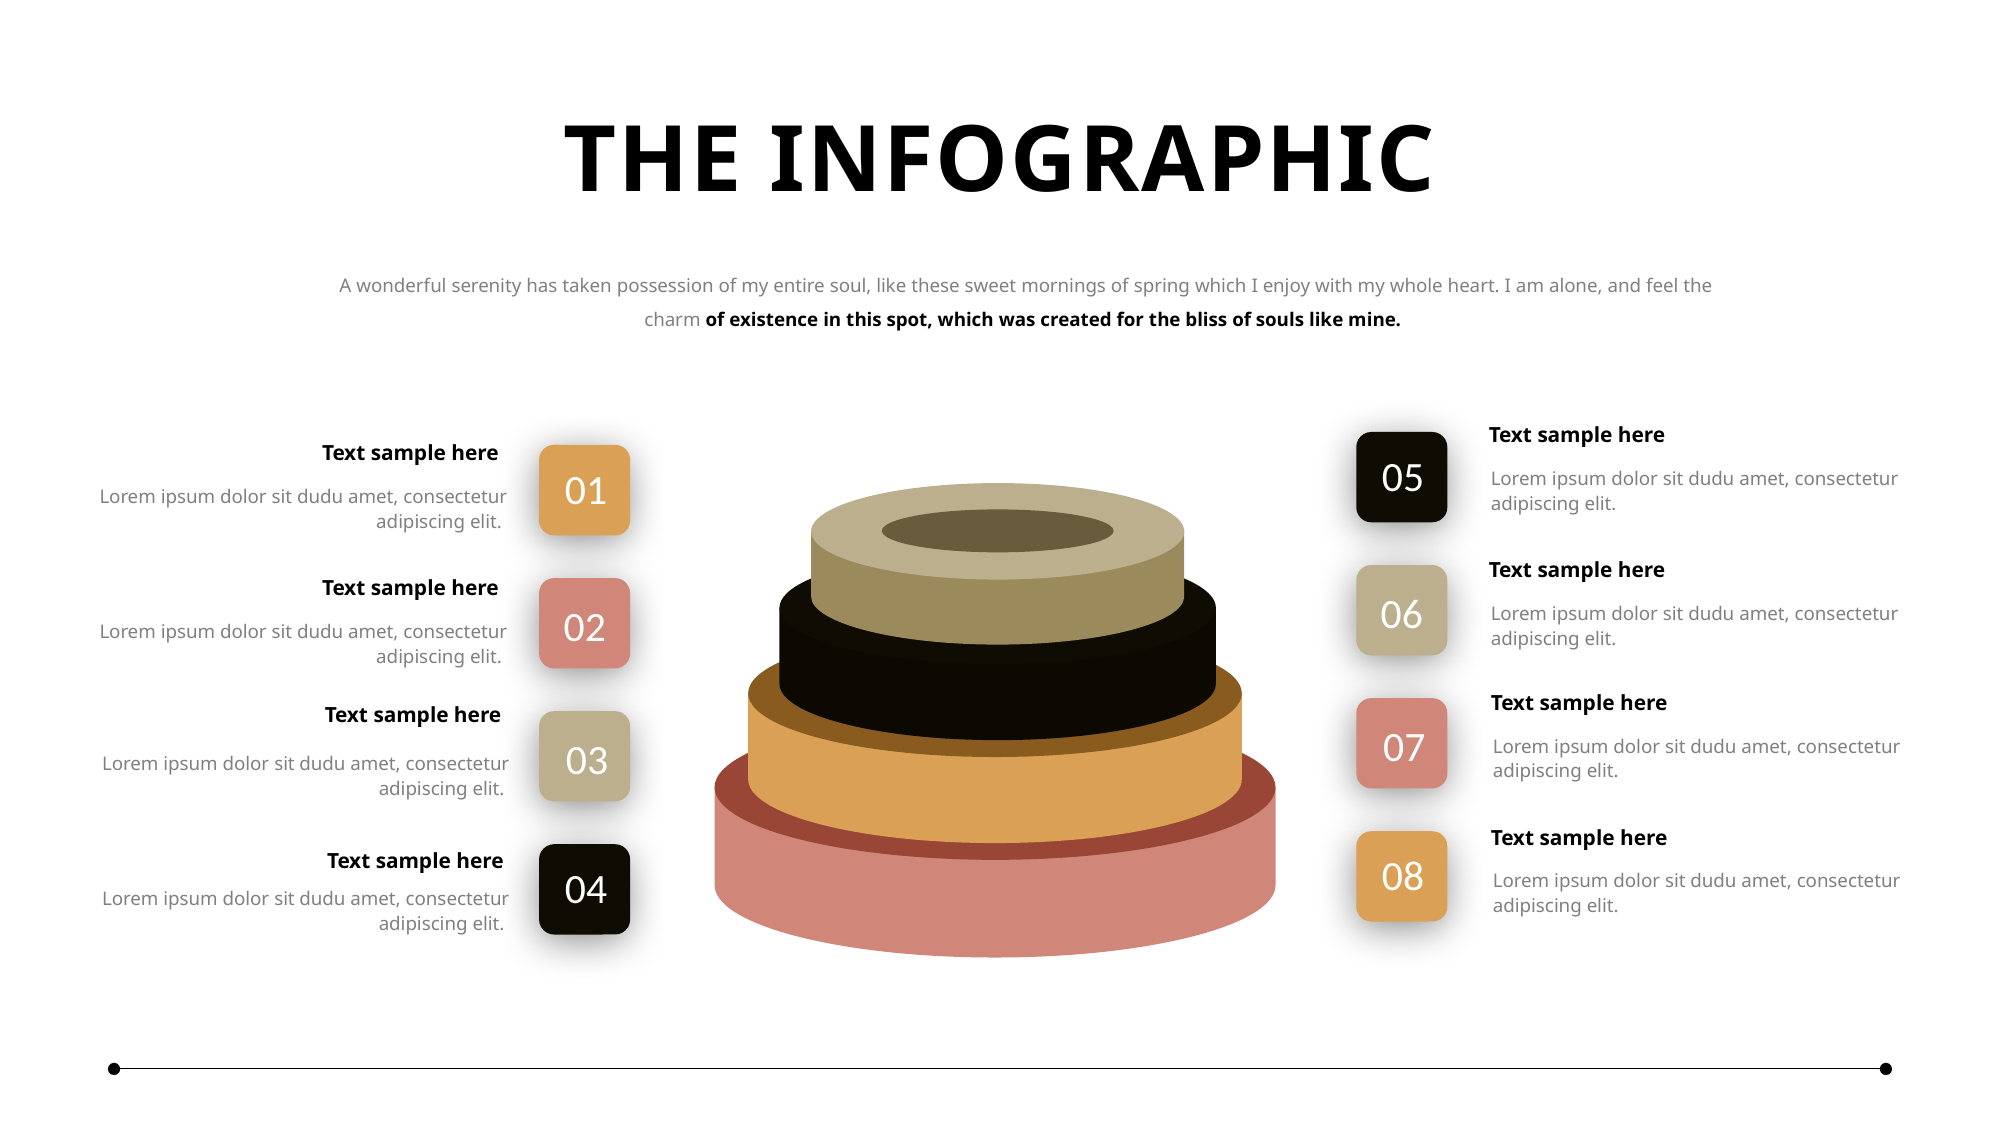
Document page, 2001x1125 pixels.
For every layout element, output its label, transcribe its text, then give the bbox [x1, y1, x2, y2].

text_box 04 [544, 860, 628, 923]
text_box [779, 551, 1216, 741]
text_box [811, 483, 1185, 645]
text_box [79, 432, 522, 566]
text_box [538, 577, 632, 670]
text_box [1475, 681, 1921, 815]
text_box A wonderful serenity has taken possession of my entire soul, like these sweet mornings of spring which I enjoy with my whole heart. I am alone, and feel the charm of existence in this spot, which was created for the bliss of souls like mine. [314, 255, 1736, 338]
text_box [538, 710, 632, 803]
text_box [537, 443, 632, 537]
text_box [81, 840, 524, 960]
text_box 08 [1361, 847, 1445, 910]
text_box [1355, 430, 1449, 524]
text_box 05 [1361, 448, 1445, 511]
text_box [538, 843, 632, 936]
text_box 02 [543, 598, 626, 661]
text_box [1475, 816, 1921, 942]
text_box [1355, 830, 1449, 923]
text_box 01 [544, 461, 628, 524]
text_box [714, 714, 1276, 958]
text_box [1355, 564, 1449, 657]
text_box 06 [1360, 585, 1444, 648]
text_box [1473, 414, 1919, 548]
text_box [79, 566, 522, 693]
text_box 03 [545, 731, 629, 794]
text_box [1473, 549, 1919, 675]
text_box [748, 629, 1242, 843]
text_box THE INFOGRAPHIC [548, 92, 1452, 217]
text_box 07 [1362, 718, 1446, 781]
text_box [1355, 697, 1449, 790]
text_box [81, 694, 524, 833]
